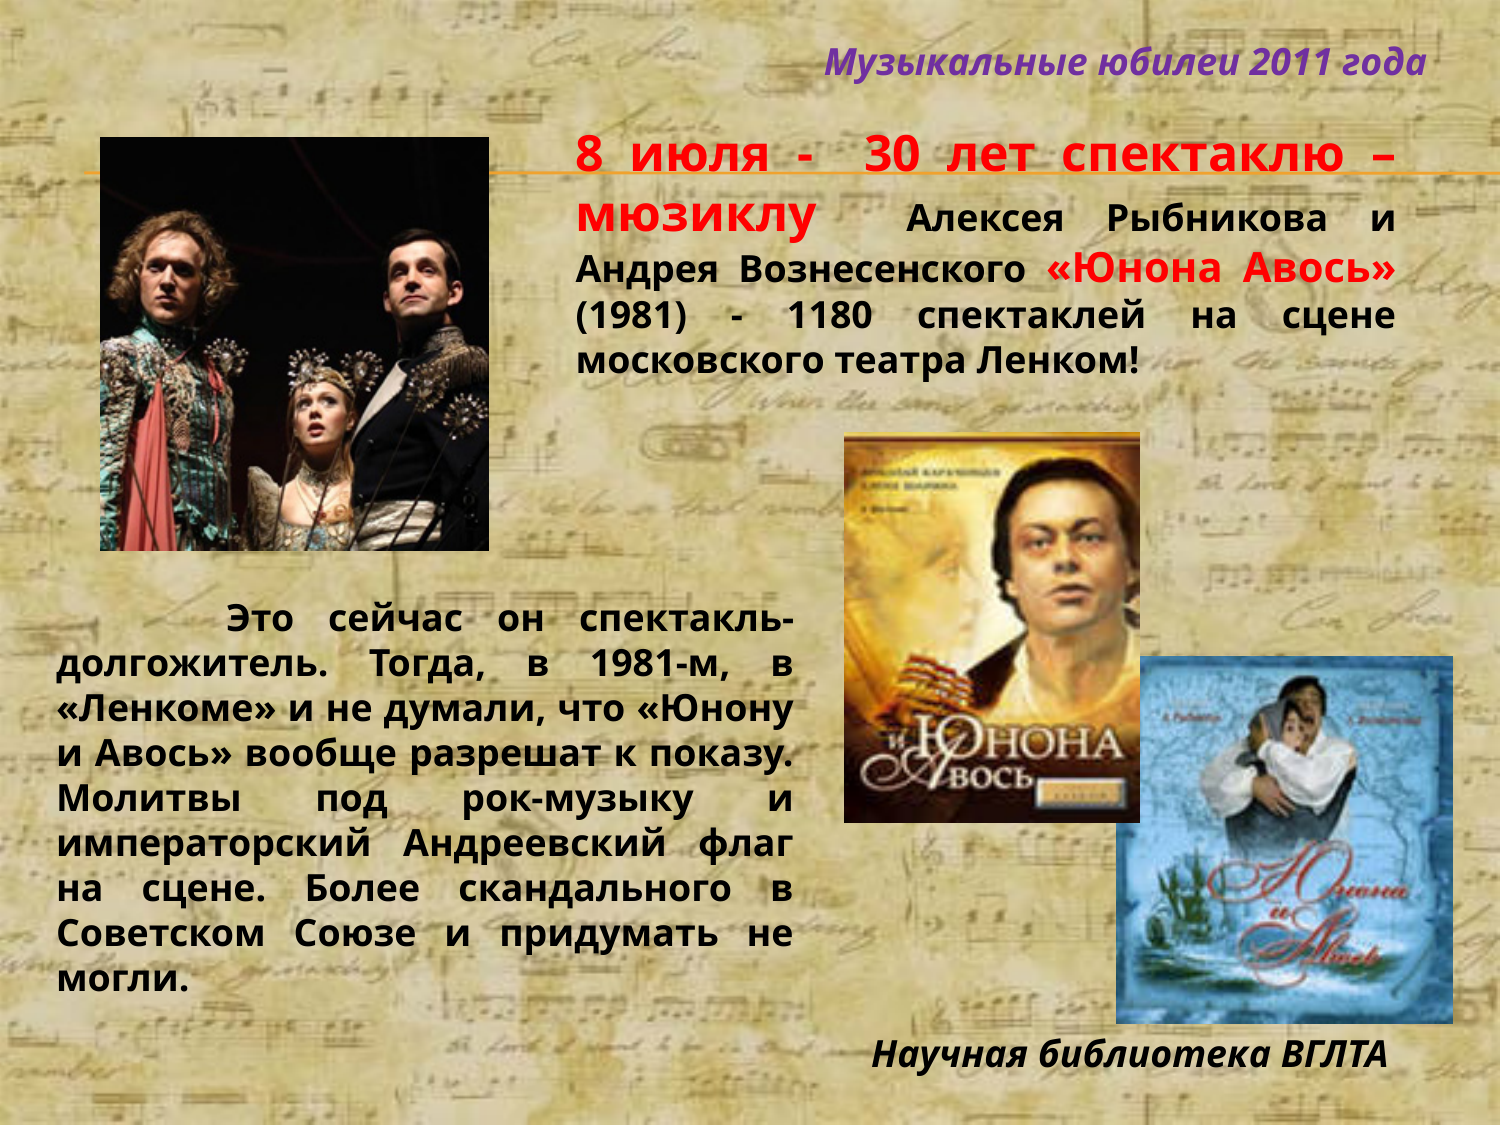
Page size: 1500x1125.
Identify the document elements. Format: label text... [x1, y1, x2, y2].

text_box Научная библиотека ВГЛТА [856, 1023, 1447, 1083]
text_box Музыкальные юбилеи 2011 года [809, 30, 1471, 91]
text_box 8 июля - 30 лет спектаклю – мюзиклу Алексея Рыбникова и Андрея Вознесенского «Юнона Авось» (1981) - 1180 спектаклей на сцене московского театра Ленком! [560, 113, 1412, 434]
text_box Это сейчас он спектакль-долгожитель. Тогда, в 1981-м, в «Ленкоме» и не думали, что «Юнону и Авось» вообще разрешат к показу. Молитвы под рок-музыку и императорский Андреевский флаг на сцене. Более скандального в Советском Союзе и придумать не могли. [41, 586, 809, 1006]
picture [0, 0, 1500, 1125]
